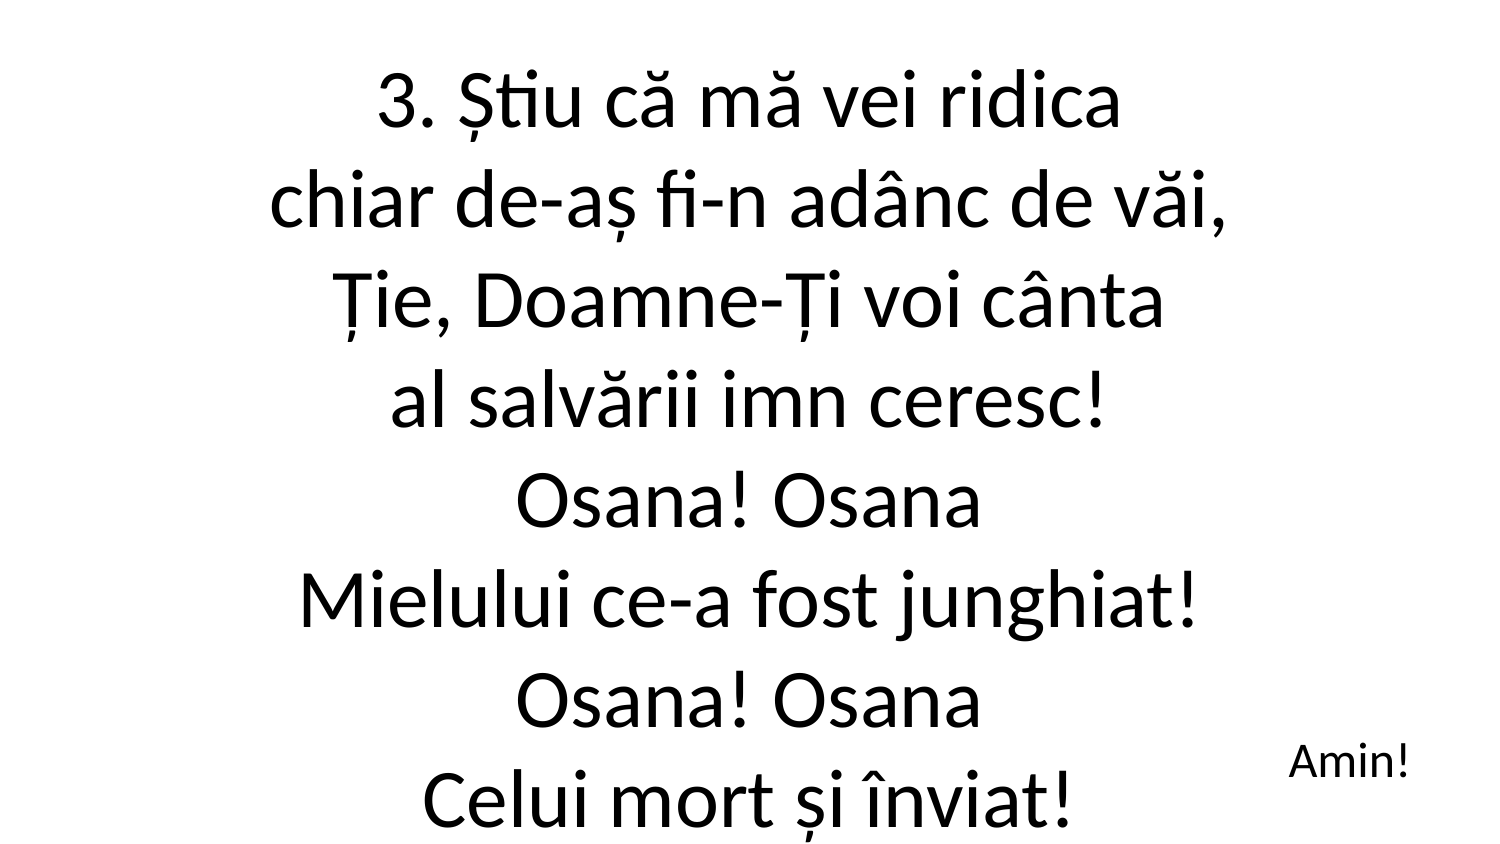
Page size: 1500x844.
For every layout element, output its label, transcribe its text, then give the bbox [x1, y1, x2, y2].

text_box Amin! [1273, 674, 1427, 795]
text_box 3. Știu că mă vei ridica chiar de-aș fi-n adânc de văi, Ție, Doamne-Ți voi cânta al salvării imn ceresc! Osana! Osana Mielului ce-a fost junghiat! Osana! Osana Celui mort și înviat! [254, 0, 1246, 844]
